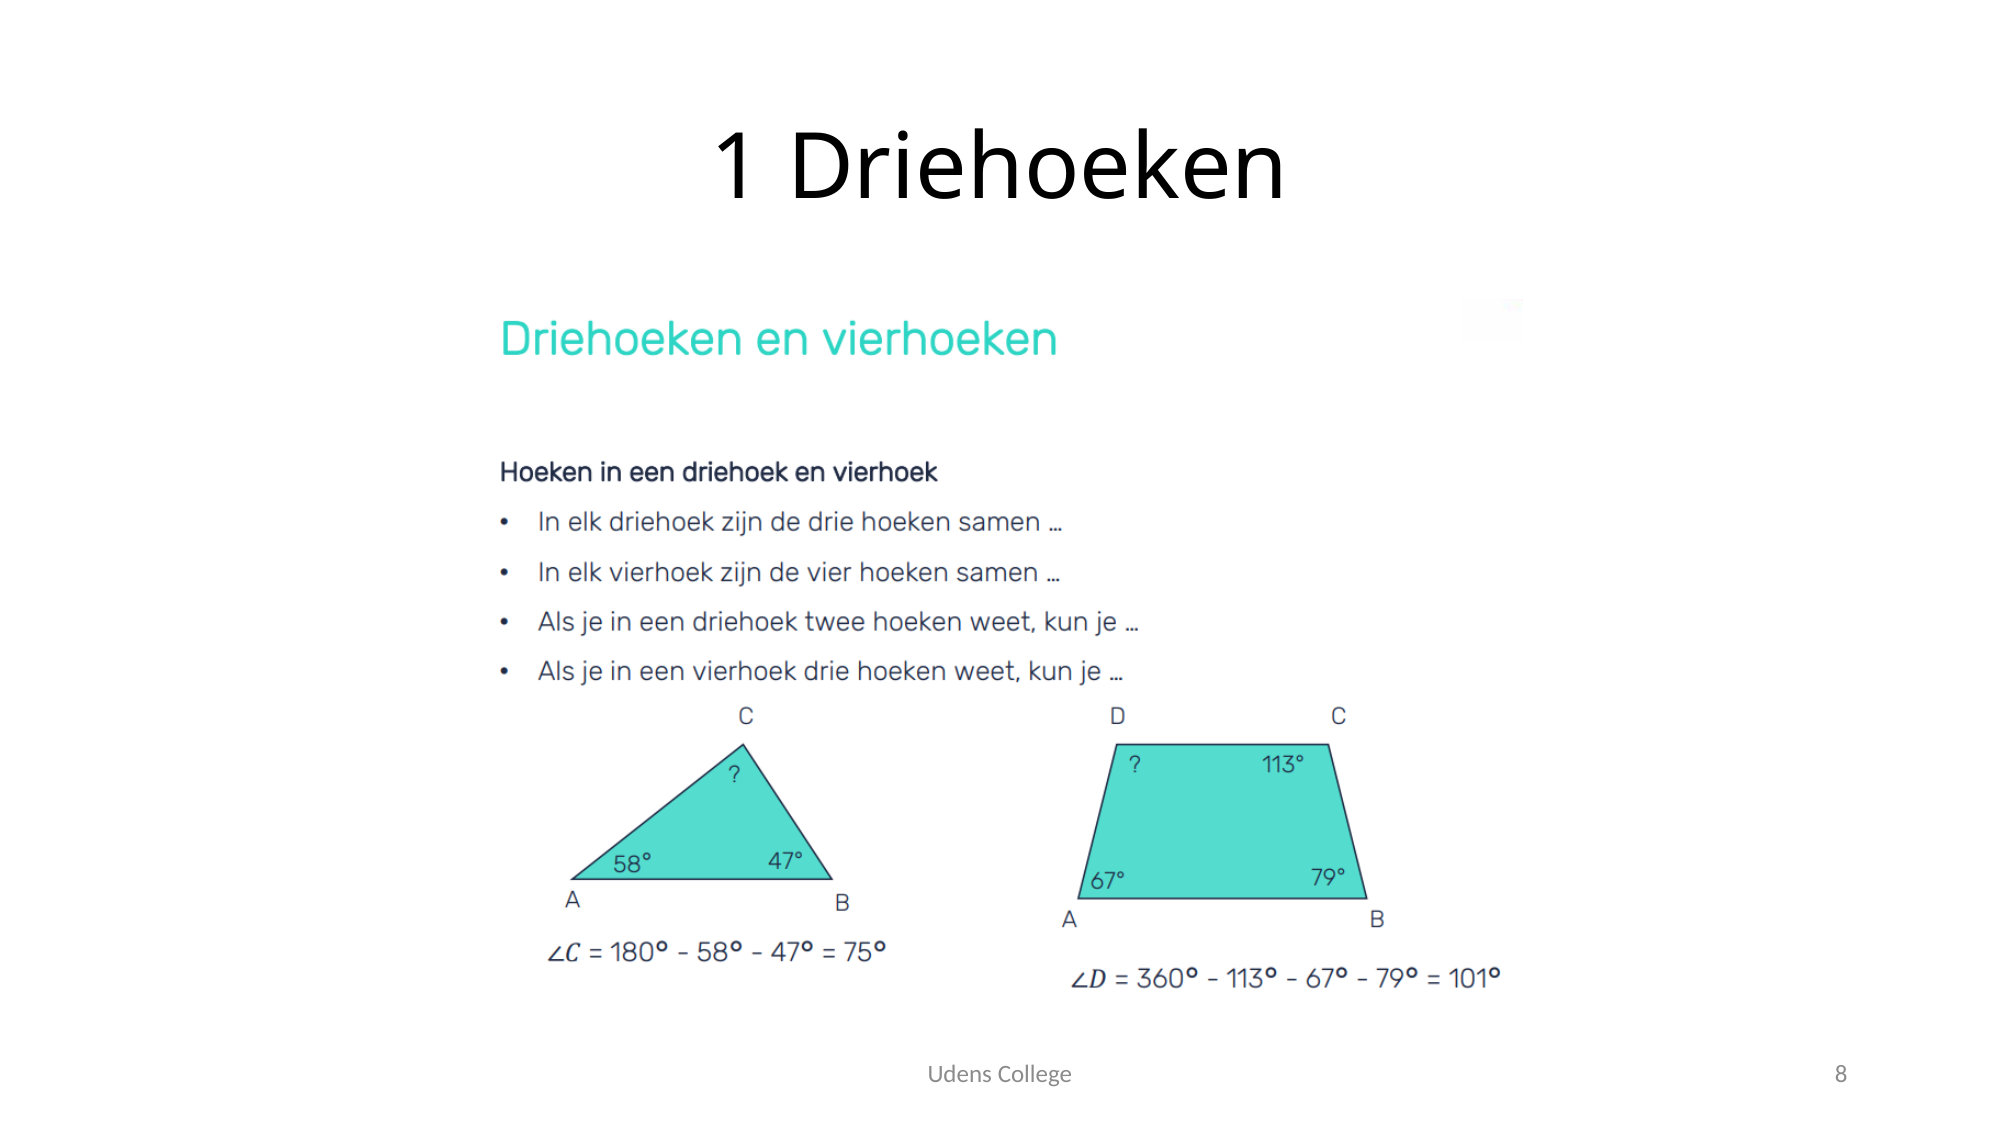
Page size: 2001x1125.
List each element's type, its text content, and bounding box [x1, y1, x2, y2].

slide_number 8 [1412, 1042, 1863, 1103]
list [476, 299, 1524, 1014]
title 1 Driehoeken [137, 59, 1863, 278]
footer Udens College [662, 1042, 1338, 1103]
